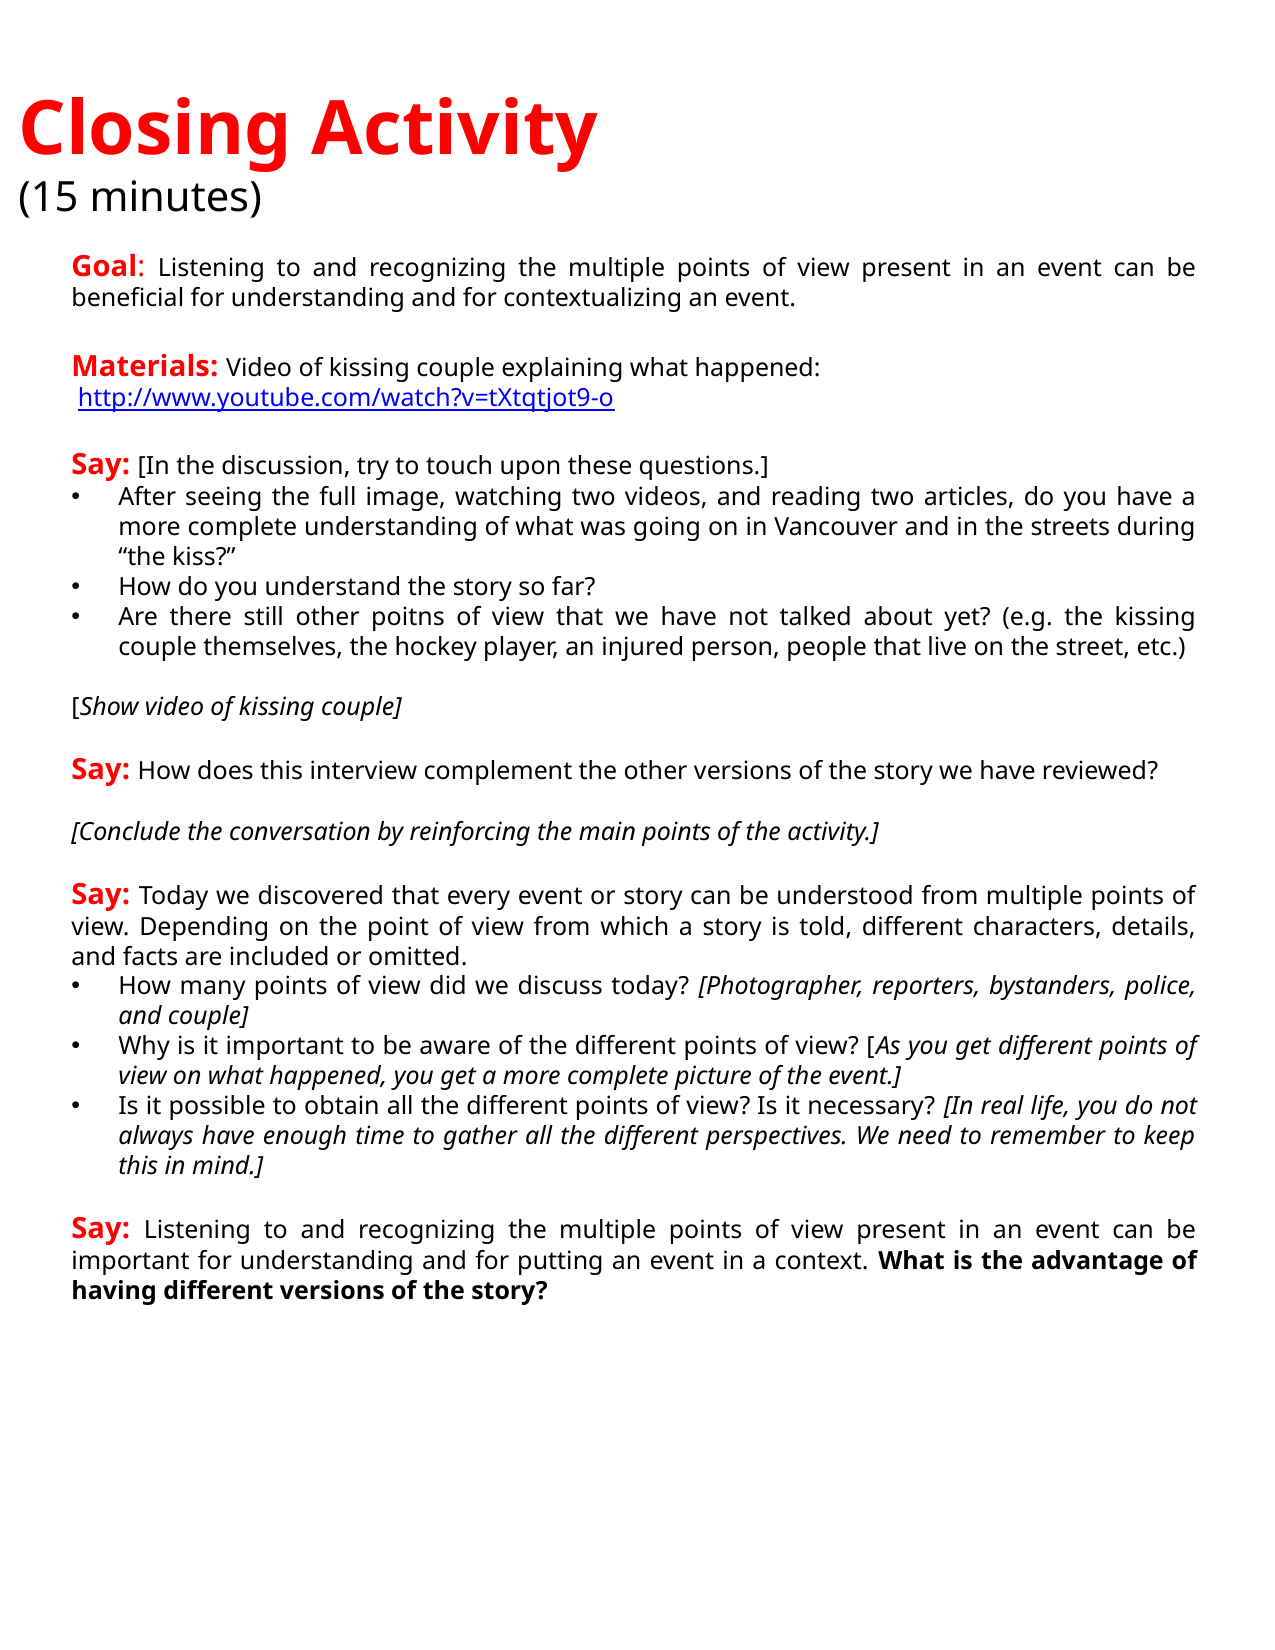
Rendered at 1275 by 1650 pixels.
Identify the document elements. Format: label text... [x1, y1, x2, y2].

text_box Goal: Listening to and recognizing the multiple points of view present in an event can be beneficial for understanding and for contextualizing an event. Materials: Video of kissing couple explaining what happened: http://www.youtube.com/watch?v=tXtqtjot9-o Say: [In the discussion, try to touch upon these questions.] After seeing the full image, watching two videos, and reading two articles, do you have a more complete understanding of what was going on in Vancouver and in the streets during “the kiss?” How do you understand the story so far? Are there still other poitns of view that we have not talked about yet? (e.g. the kissing couple themselves, the hockey player, an injured person, people that live on the street, etc.) [Show video of kissing couple] Say: How does this interview complement the other versions of the story we have reviewed? [Conclude the conversation by reinforcing the main points of the activity.] Say: Today we discovered that every event or story can be understood from multiple points of view. Depending on the point of view from which a story is told, different characters, details, and facts are included or omitted. How many points of view did we discuss today? [Photographer, reporters, bystanders, police, and couple] Why is it important to be aware of the different points of view? [As you get different points of view on what happened, you get a more complete picture of the event.] Is it possible to obtain all the different points of view? Is it necessary? [In real life, you do not always have enough time to gather all the different perspectives. We need to remember to keep this in mind.] Say: Listening to and recognizing the multiple points of view present in an event can be important for understanding and for putting an event in a context. What is the advantage of having different versions of the story? [56, 239, 1213, 1377]
text_box Closing Activity (15 minutes) [3, 72, 614, 227]
